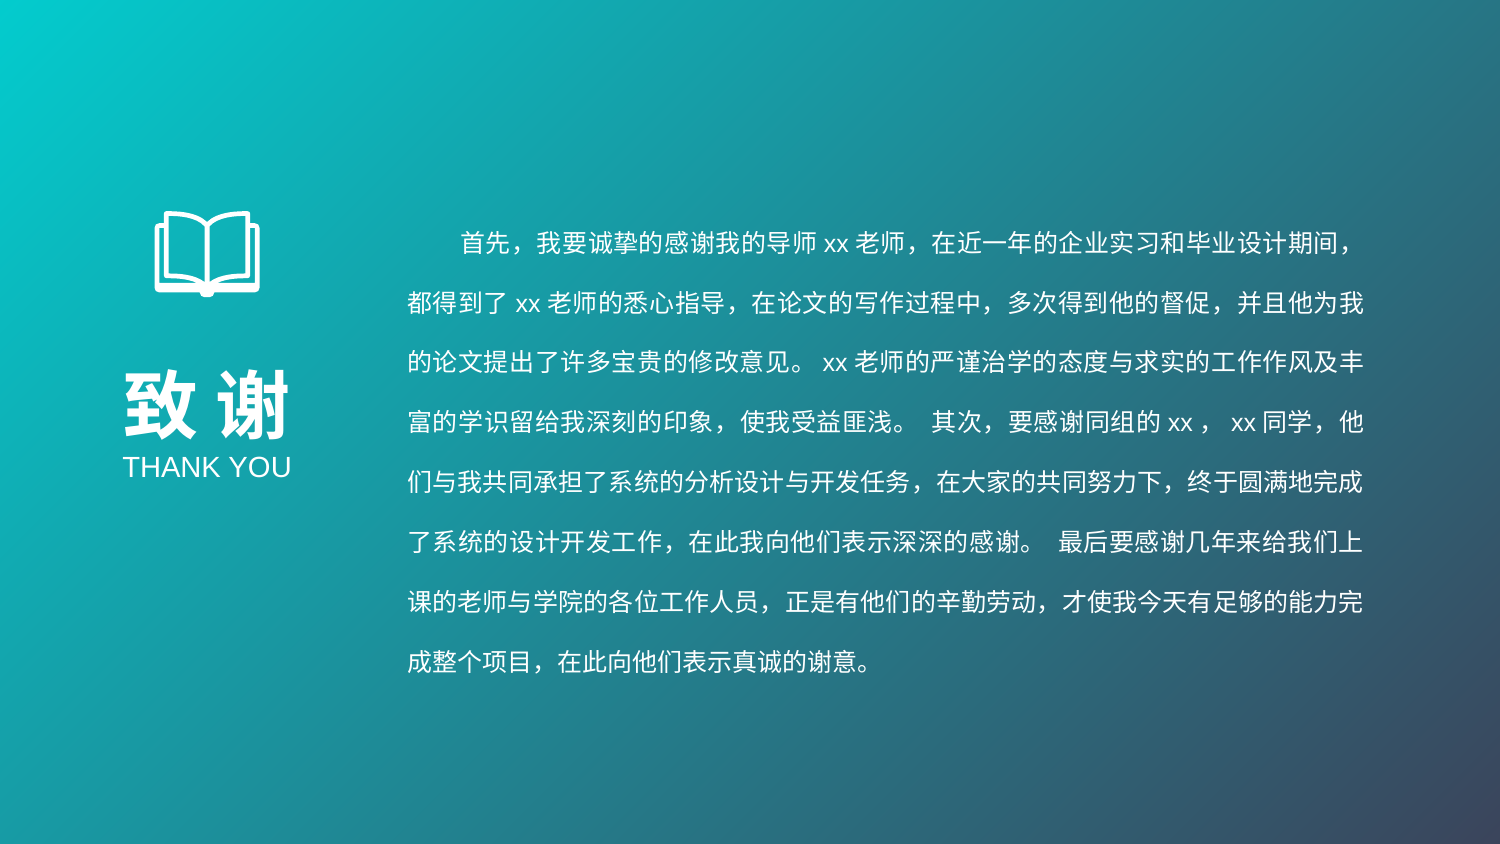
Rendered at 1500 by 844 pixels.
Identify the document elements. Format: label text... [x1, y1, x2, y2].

text_box 首先，我要诚挚的感谢我的导师xx老师，在近一年的企业实习和毕业设计期间，都得到了xx老师的悉心指导，在论文的写作过程中，多次得到他的督促，并且他为我的论文提出了许多宝贵的修改意见。xx老师的严谨治学的态度与求实的工作作风及丰富的学识留给我深刻的印象，使我受益匪浅。 其次，要感谢同组的xx，xx同学，他们与我共同承担了系统的分析设计与开发任务，在大家的共同努力下，终于圆满地完成了系统的设计开发工作，在此我向他们表示深深的感谢。 最后要感谢几年来给我们上课的老师与学院的各位工作人员，正是有他们的辛勤劳动，才使我今天有足够的能力完成整个项目，在此向他们表示真诚的谢意。 [407, 197, 1365, 677]
text_box [154, 211, 260, 298]
text_box 致 谢 THANK YOU [83, 350, 332, 491]
